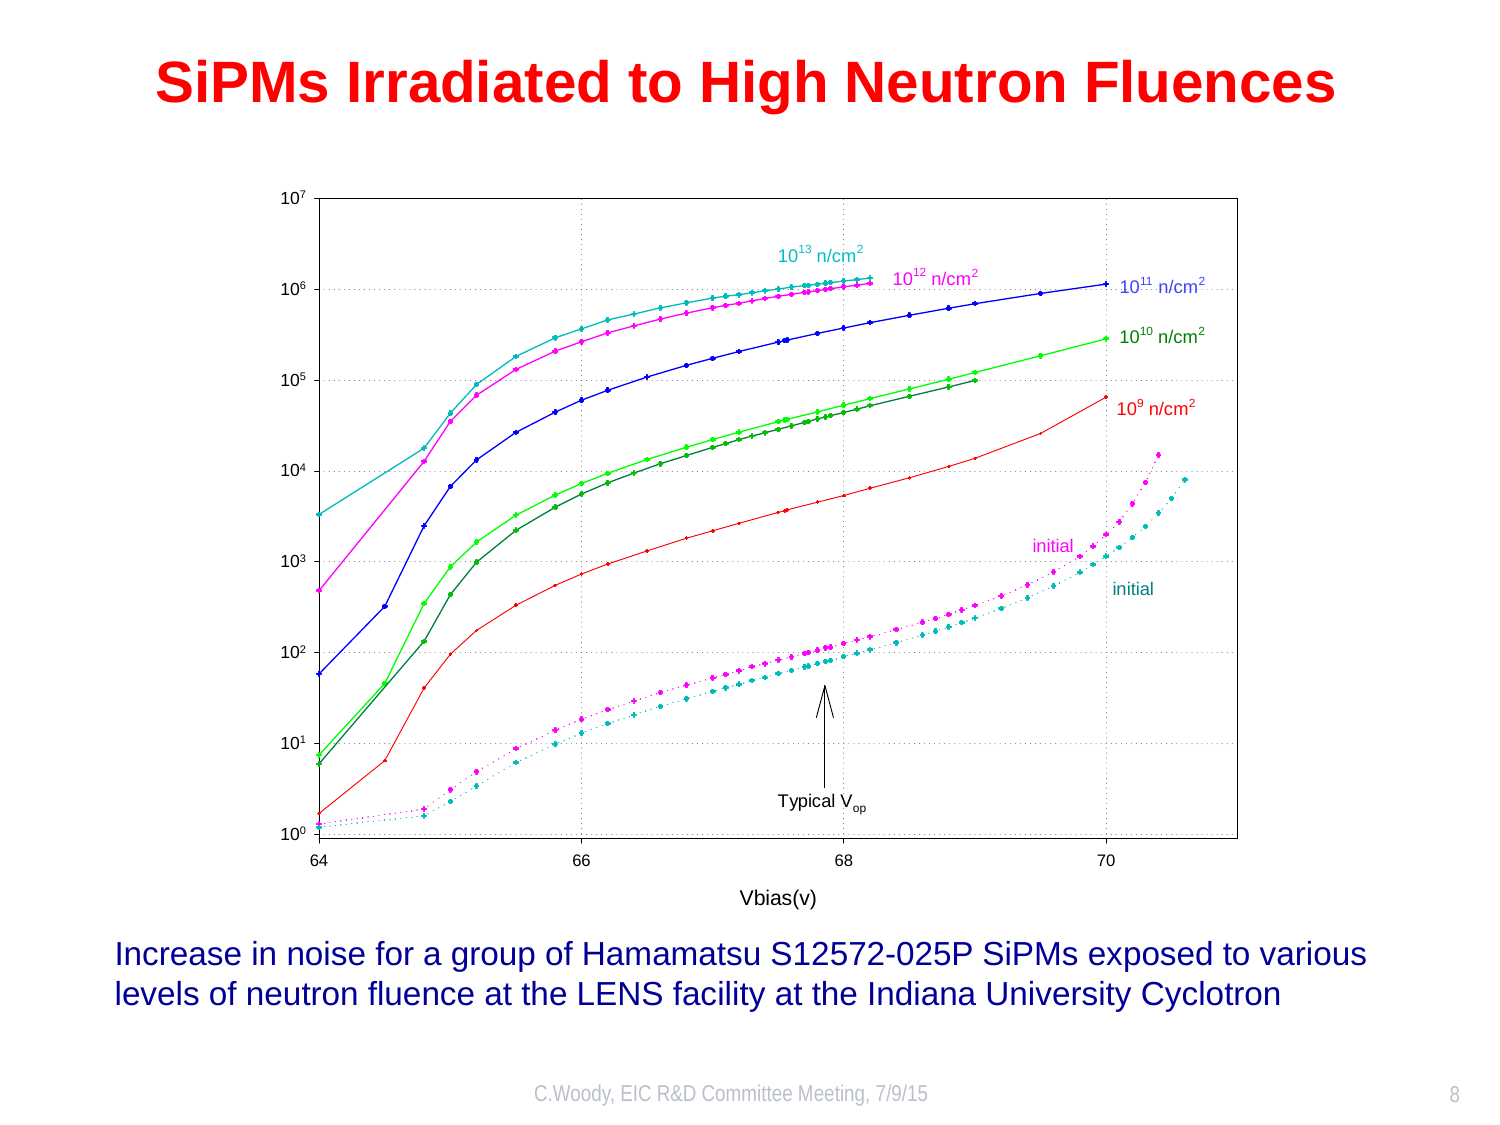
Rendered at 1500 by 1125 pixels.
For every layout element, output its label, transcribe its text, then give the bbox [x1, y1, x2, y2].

footer C.Woody, EIC R&D Committee Meeting, 7/9/15 [450, 1072, 1013, 1113]
slide_number 8 [1125, 1074, 1475, 1113]
text_box Increase in noise for a group of Hamamatsu S12572-025P SiPMs exposed to various levels of neutron fluence at the LENS facility at the Indiana University Cyclotron [99, 924, 1438, 1020]
title SiPMs Irradiated to High Neutron Fluences [71, 12, 1422, 146]
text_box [237, 162, 1272, 913]
